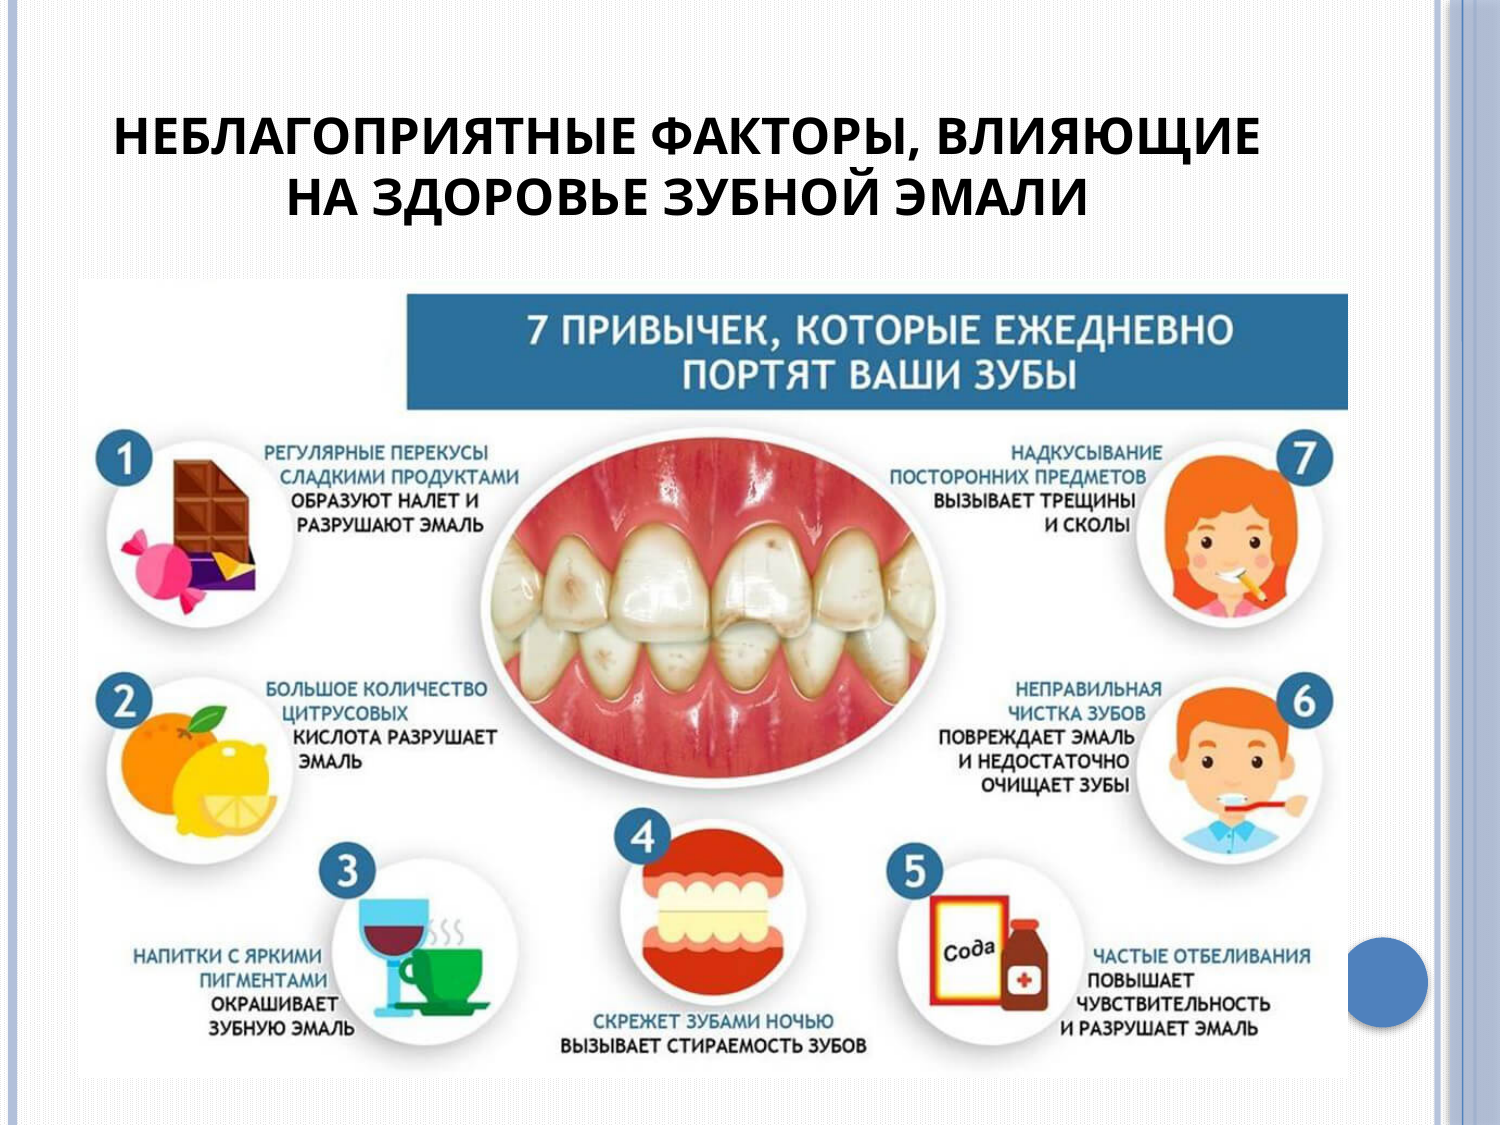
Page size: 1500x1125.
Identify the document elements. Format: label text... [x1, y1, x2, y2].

title Неблагоприятные факторы, влияющие на здоровье зубной эмали [75, 45, 1300, 233]
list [77, 279, 1349, 1079]
